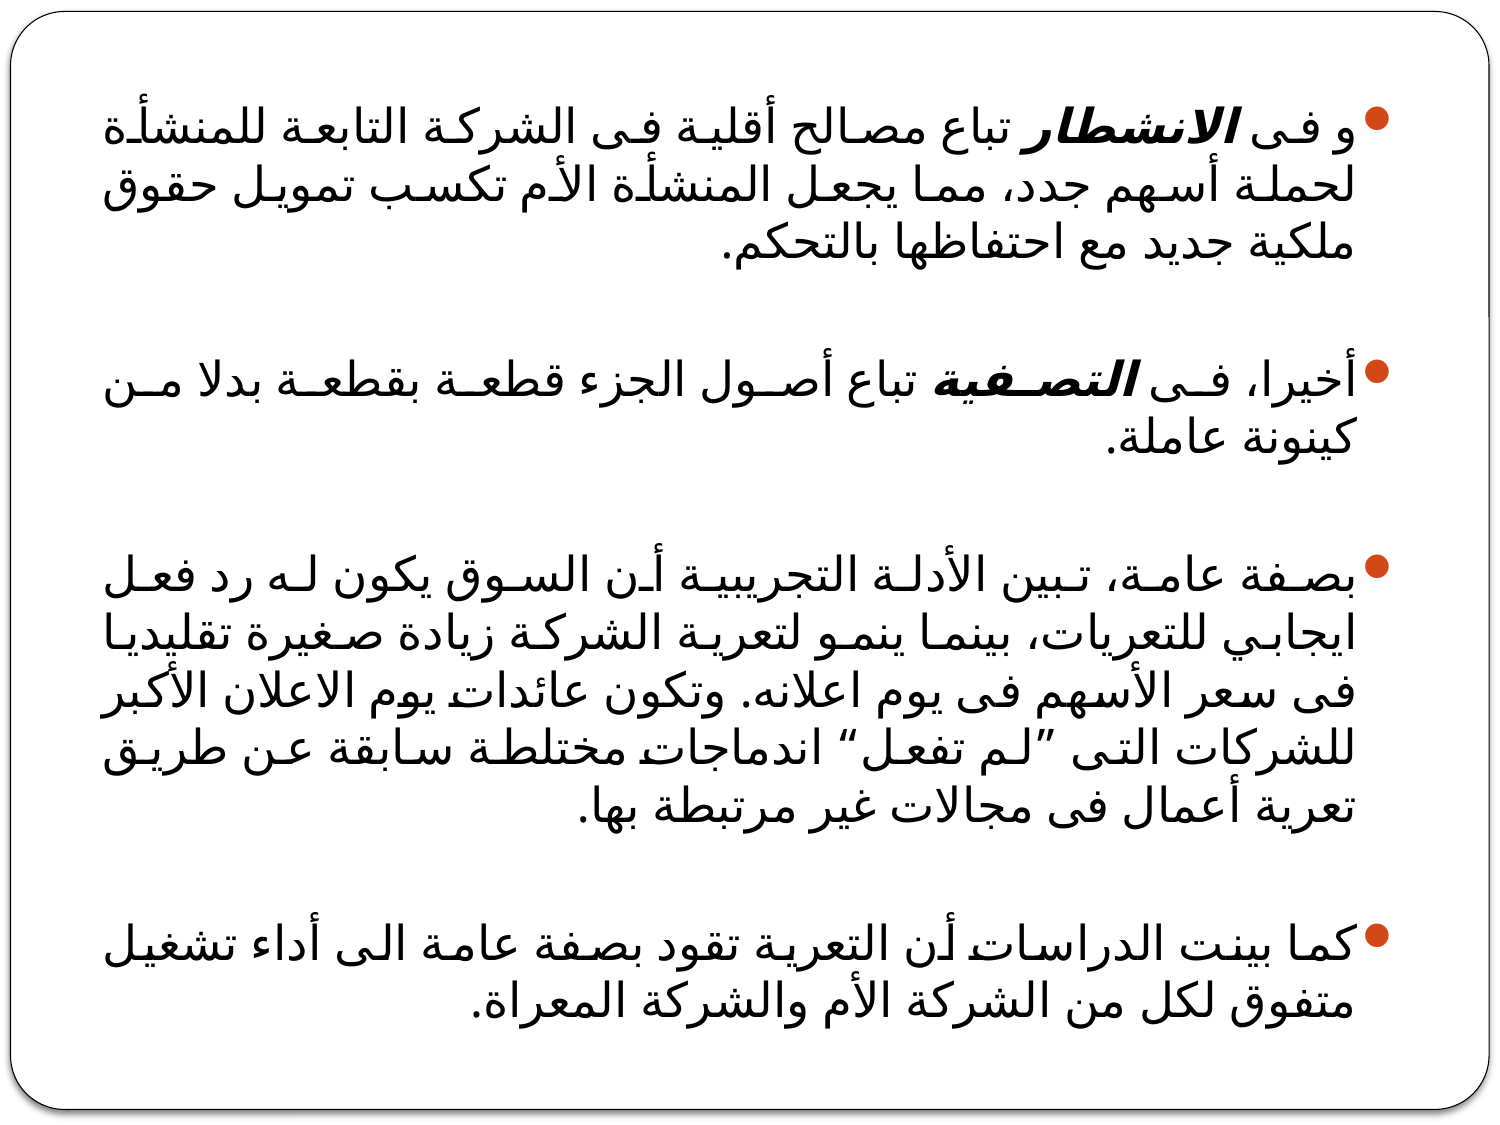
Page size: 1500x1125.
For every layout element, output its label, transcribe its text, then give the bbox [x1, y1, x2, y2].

list و فى الانشطار تباع مصالح أقلية فى الشركة التابعة للمنشأة لحملة أسهم جدد، مما يجعل المنشأة الأم تكسب تمويل حقوق ملكية جديد مع احتفاظها بالتحكم. أخيرا، فى التصفية تباع أصول الجزء قطعة بقطعة بدلا من كينونة عاملة. بصفة عامة، تبين الأدلة التجريبية أن السوق يكون له رد فعل ايجابي للتعريات، بينما ينمو لتعرية الشركة زيادة صغيرة تقليديا فى سعر الأسهم فى يوم اعلانه. وتكون عائدات يوم الاعلان الأكبر للشركات التى ”لم تفعل“ اندماجات مختلطة سابقة عن طريق تعرية أعمال فى مجالات غير مرتبطة بها. كما بينت الدراسات أن التعرية تقود بصفة عامة الى أداء تشغيل متفوق لكل من الشركة الأم والشركة المعراة. [87, 87, 1413, 1038]
